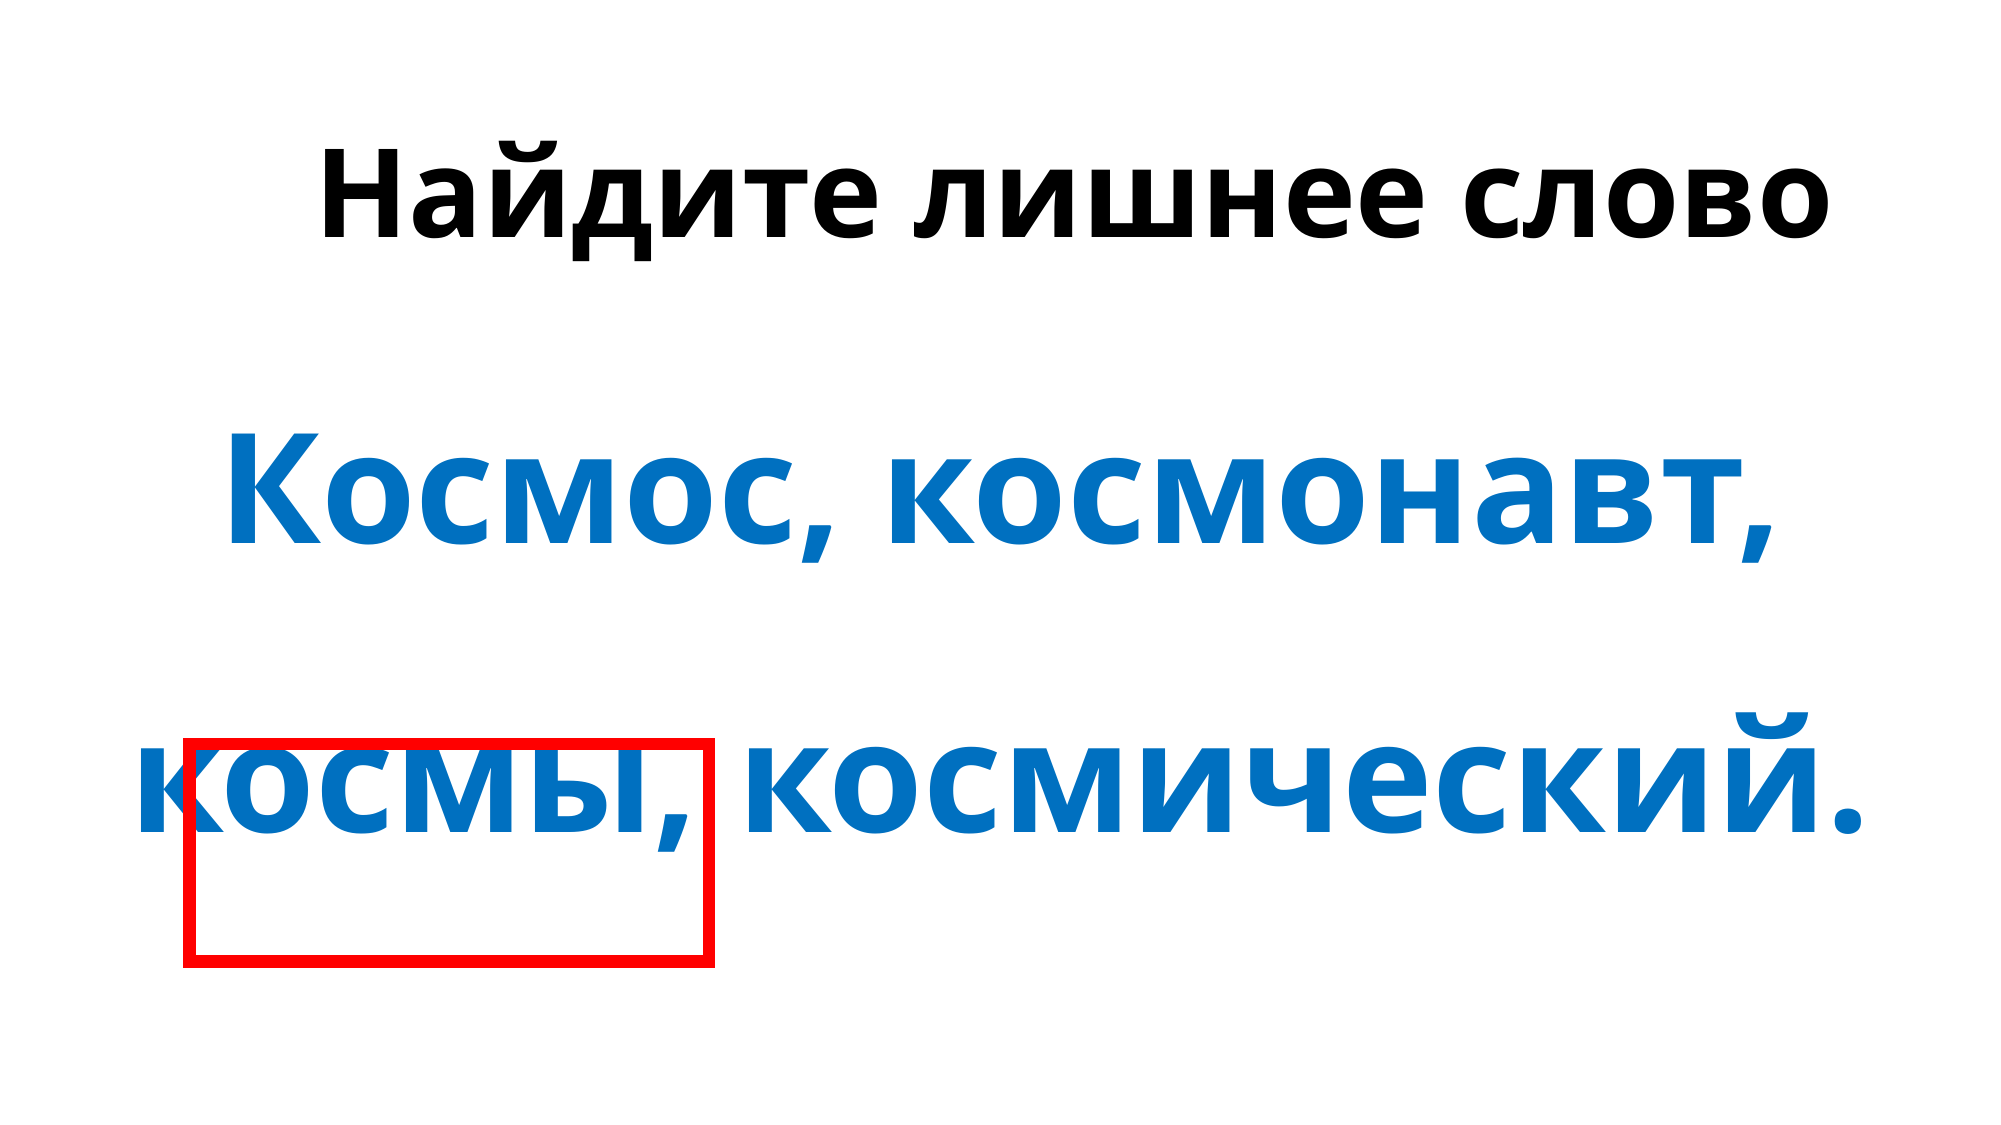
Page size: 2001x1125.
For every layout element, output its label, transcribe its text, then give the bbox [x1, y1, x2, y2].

list Космос, космонавт, космы, космический. [63, 290, 1937, 1037]
title Найдите лишнее слово [211, 88, 1937, 290]
text_box [189, 743, 710, 962]
